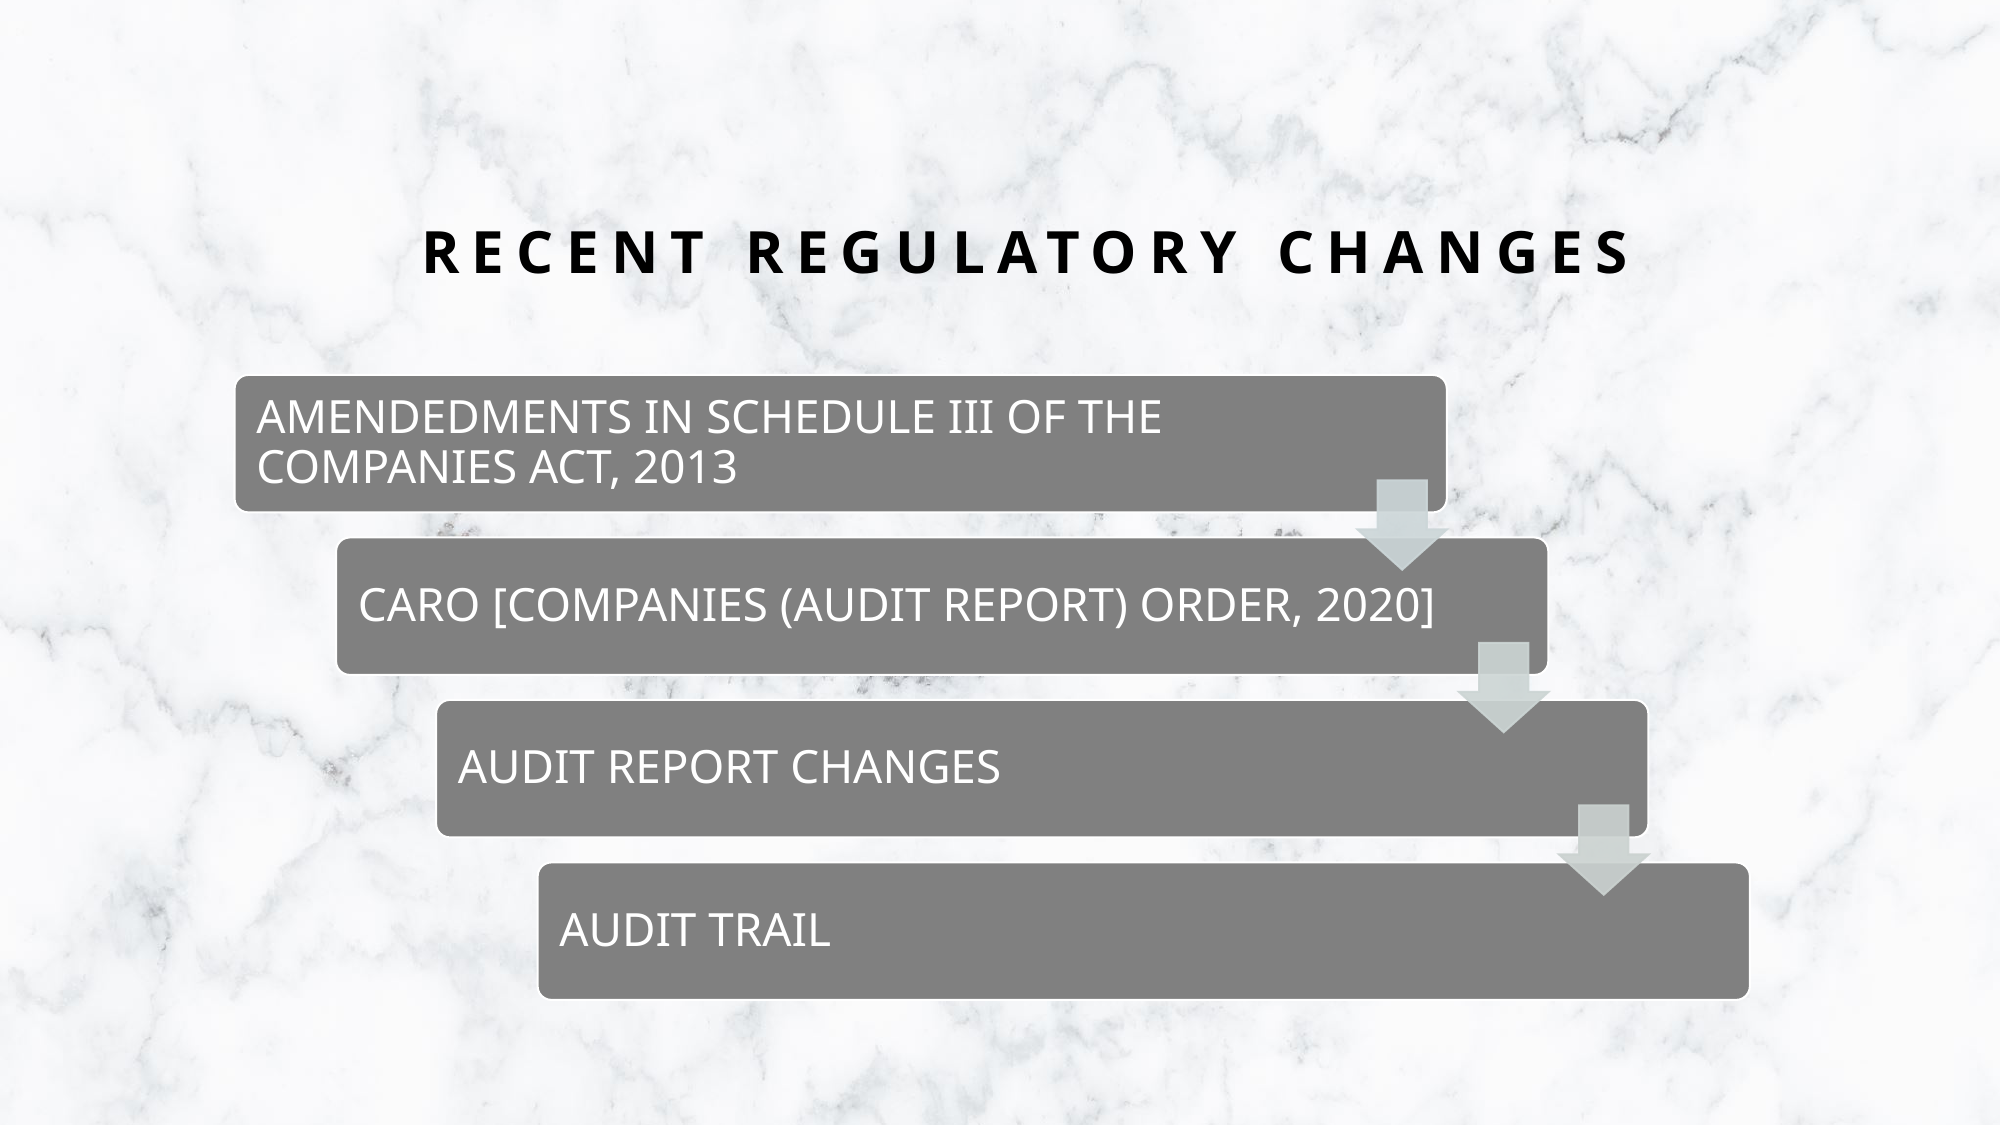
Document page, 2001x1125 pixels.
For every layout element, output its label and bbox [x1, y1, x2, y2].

list [234, 374, 1750, 1000]
picture [0, 0, 2000, 1125]
